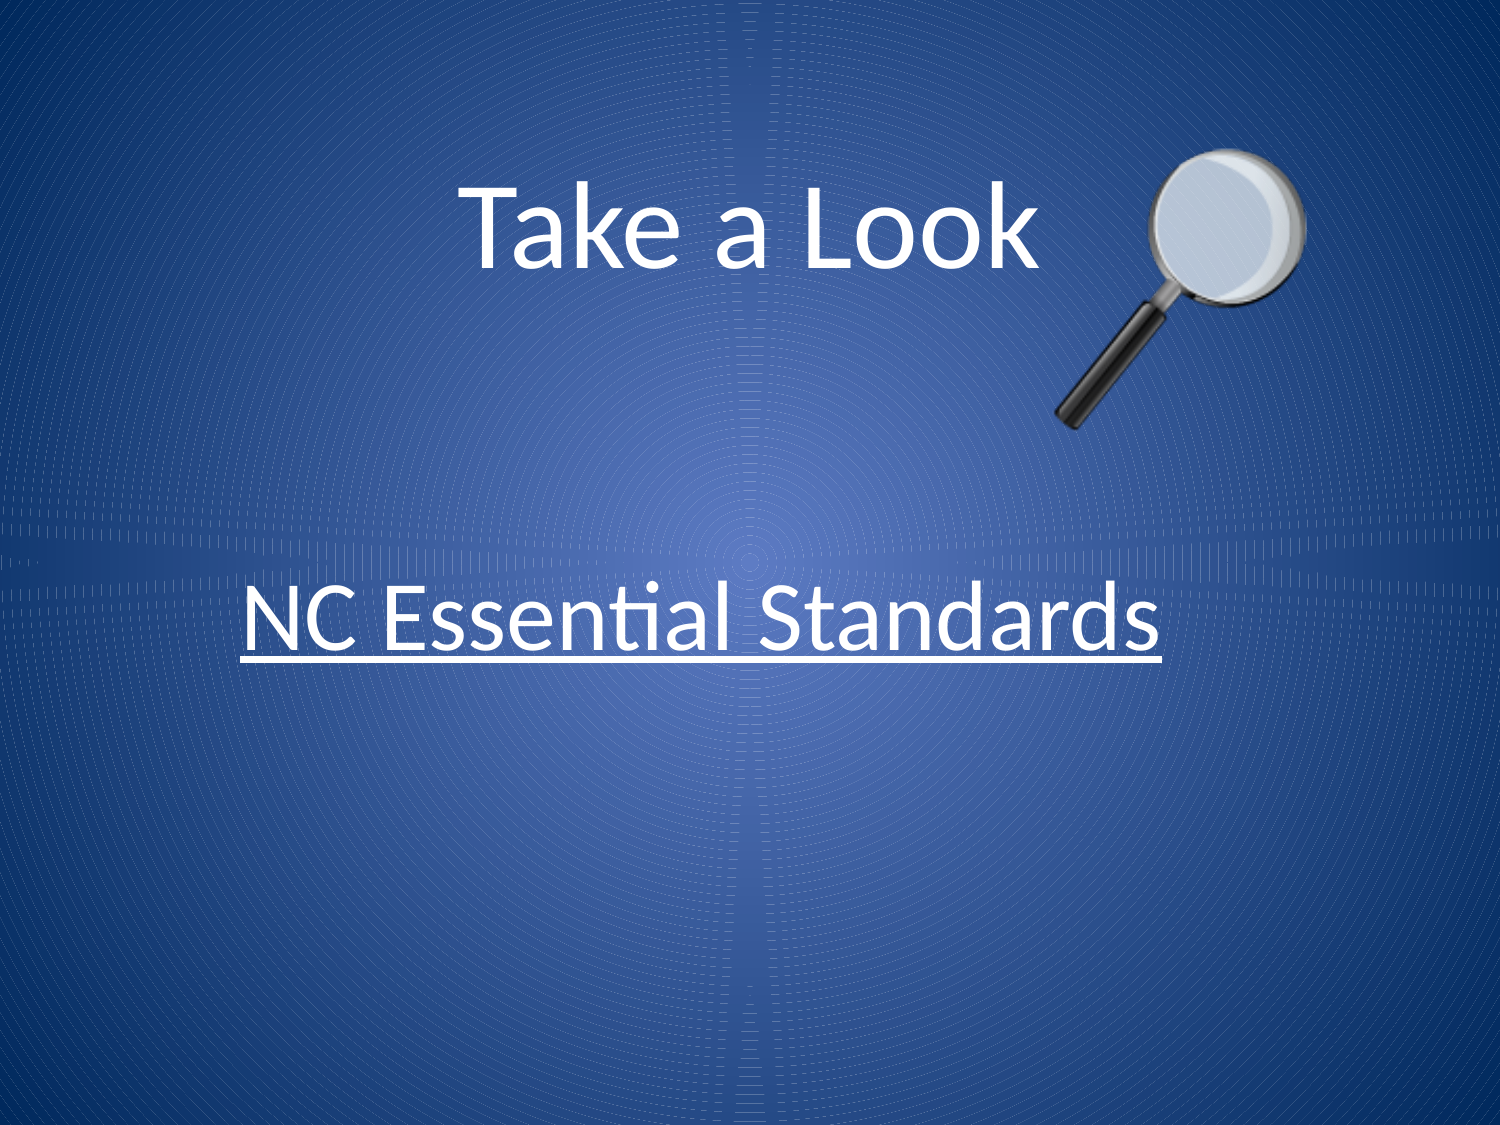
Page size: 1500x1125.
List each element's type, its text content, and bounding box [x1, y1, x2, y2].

title Take a Look [75, 125, 1425, 313]
picture [1037, 137, 1338, 438]
list NC Essential Standards [225, 262, 1338, 1005]
